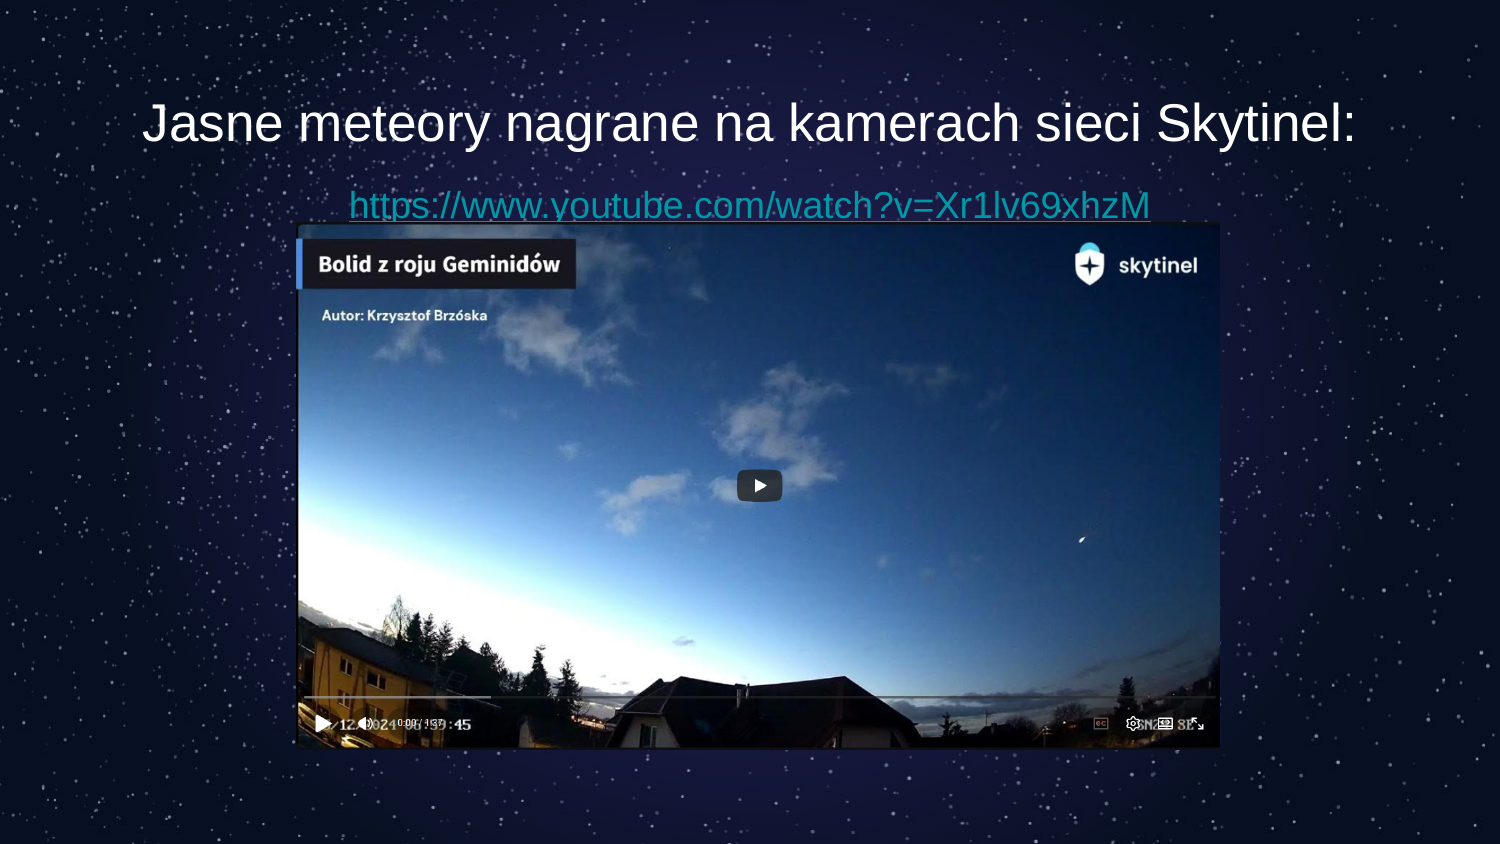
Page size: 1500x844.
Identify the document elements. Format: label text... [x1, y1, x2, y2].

list https://www.youtube.com/watch?v=Xr1lv69xhzM [51, 159, 1449, 750]
title Jasne meteory nagrane na kamerach sieci Skytinel: [51, 72, 1449, 159]
picture [0, 0, 1500, 844]
